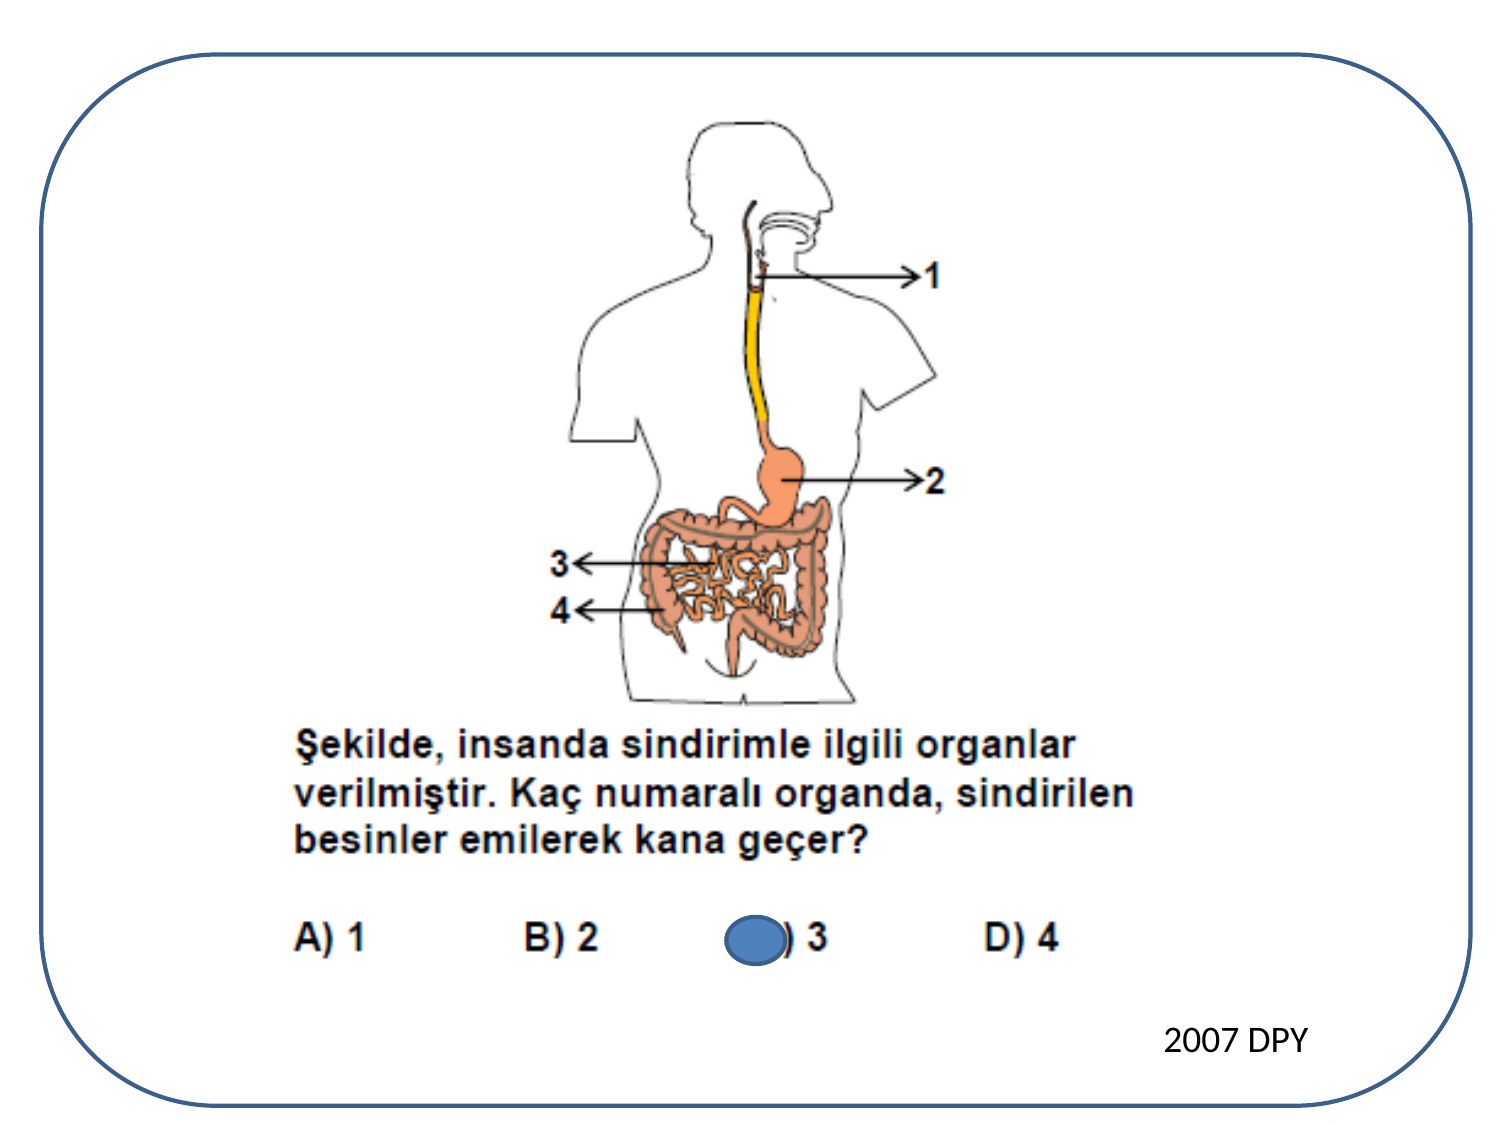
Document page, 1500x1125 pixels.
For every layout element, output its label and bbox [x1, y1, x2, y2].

picture [277, 113, 1167, 987]
text_box [39, 52, 1473, 1108]
